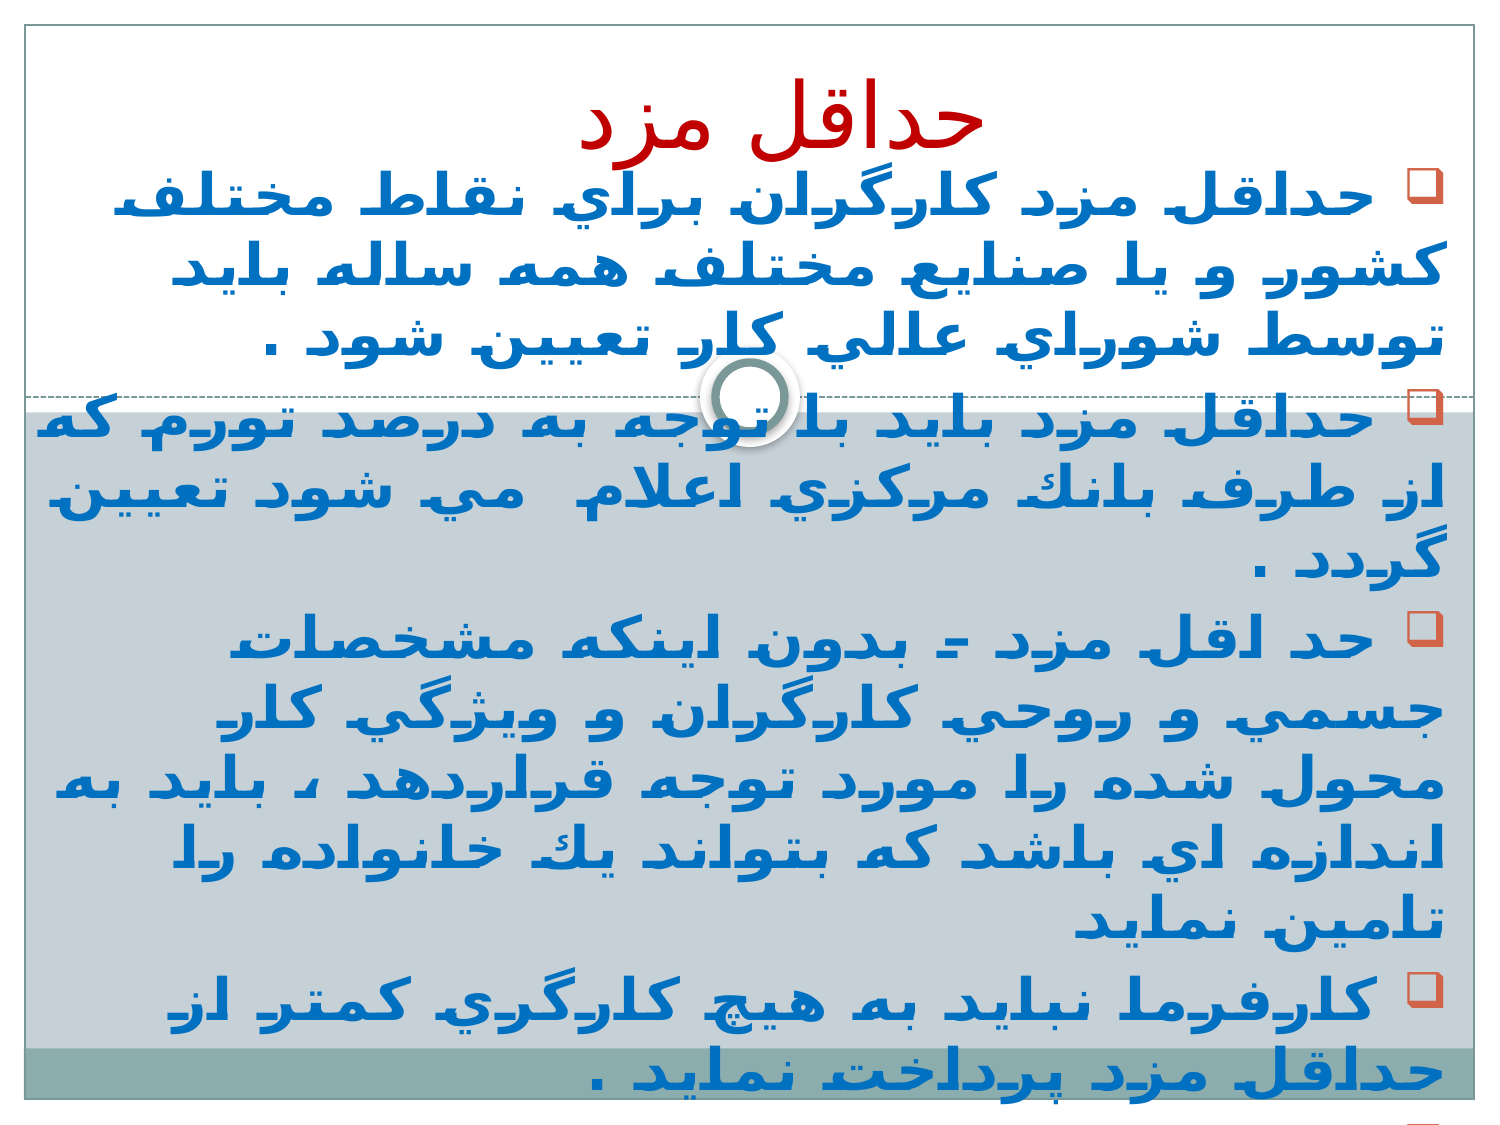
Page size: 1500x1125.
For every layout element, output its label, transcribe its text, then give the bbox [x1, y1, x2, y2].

subtitle حداقل مزد كارگران براي نقاط مختلف كشور و يا صنايع مختلف همه ساله بايد توسط شوراي عالي كار تعيين شود . حداقل مزد بايد با توجه به درصد تورم كه از طرف بانك مركزي اعلام مي شود تعيين گردد . حد اقل مزد – بدون اينكه مشخصات جسمي و روحي كارگران و ويژگي كار محول شده را مورد توجه قراردهد ، بايد به اندازه اي باشد كه بتواند يك خانواده را تامين نمايد كارفرما نبايد به هيچ كارگري كمتر از حداقل مزد پرداخت نمايد . منحصرا بايد نقدي پردا خت نمايد . [0, 149, 1463, 1125]
text_box حداقل مزد [532, 49, 1034, 175]
